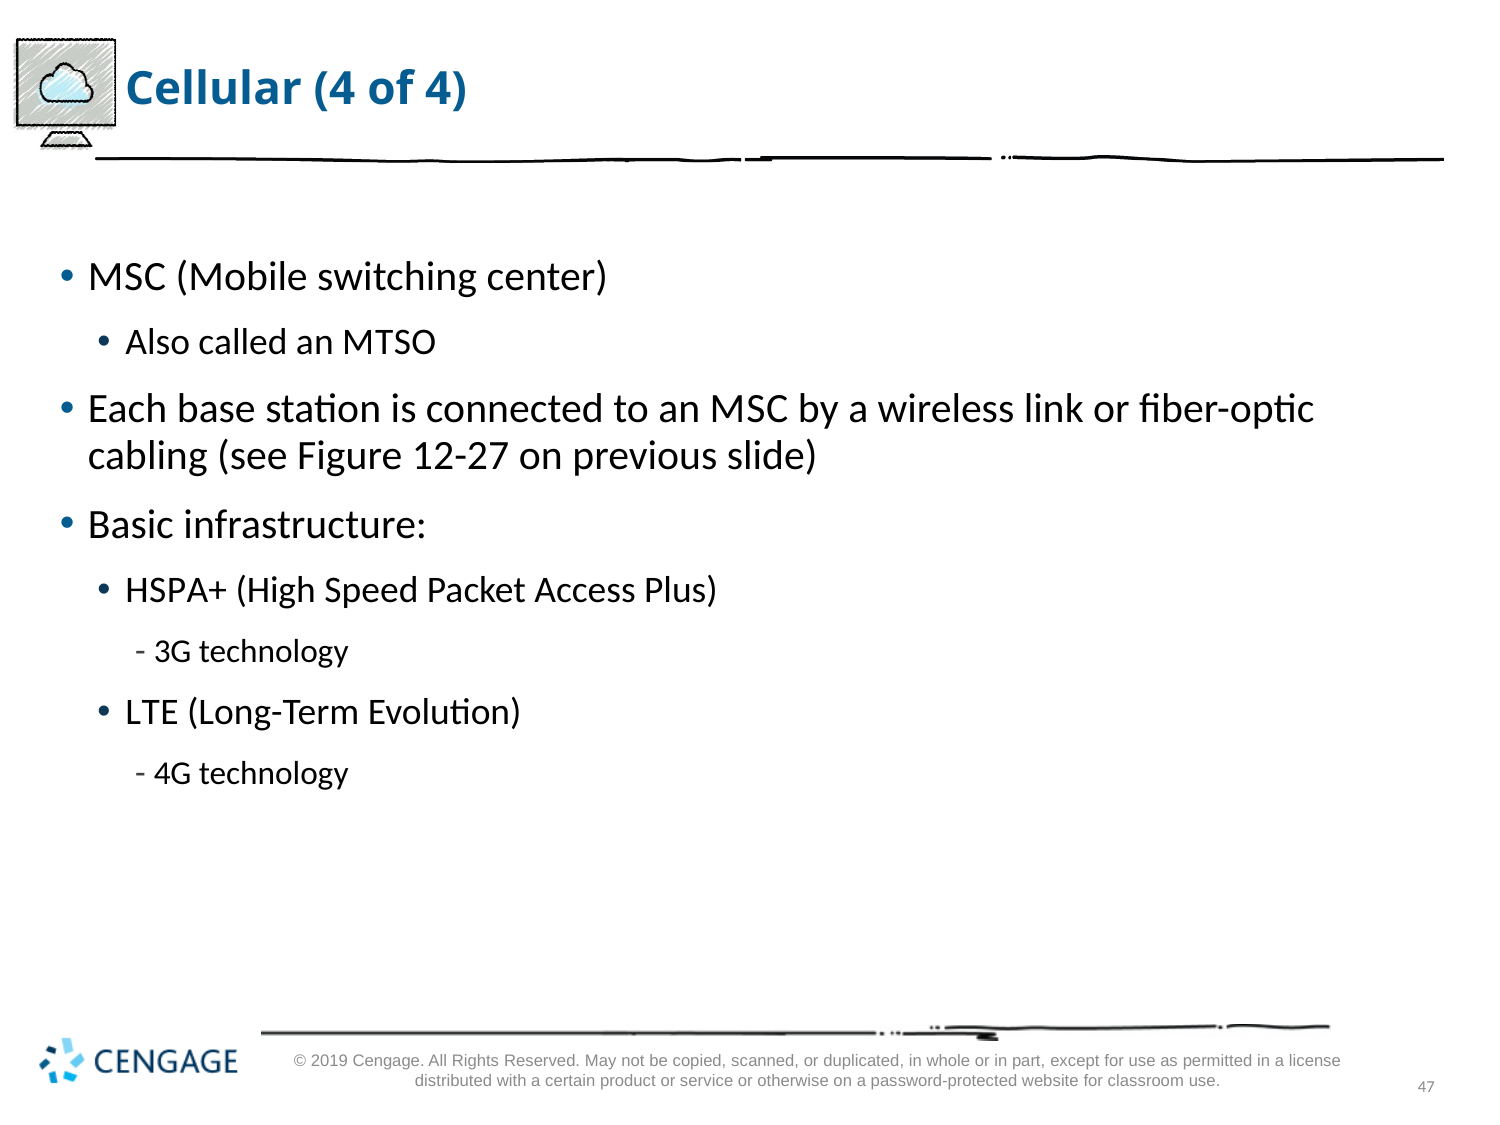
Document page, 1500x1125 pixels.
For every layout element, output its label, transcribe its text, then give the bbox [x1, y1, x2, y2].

picture [95, 155, 1444, 163]
footer © 2019 Cengage. All Rights Reserved. May not be copied, scanned, or duplicated, in whole or in part, except for use as permitted in a license distributed with a certain product or service or otherwise on a password-protected website for classroom use. [262, 1050, 1375, 1091]
picture [261, 1024, 1331, 1041]
list M S C (Mobile switching center) Also called an M T S O Each base station is connected to an M S C by a wireless link or fiber-optic cabling (see Figure 12-27 on previous slide) Basic infrastructure: H S P A+ (High Speed Packet Access Plus) 3G technology L T E (Long-Term Evolution) 4G technology [59, 252, 1441, 798]
picture [13, 36, 117, 151]
title Cellular (4 of 4) [125, 66, 1442, 116]
picture [19, 1024, 250, 1096]
